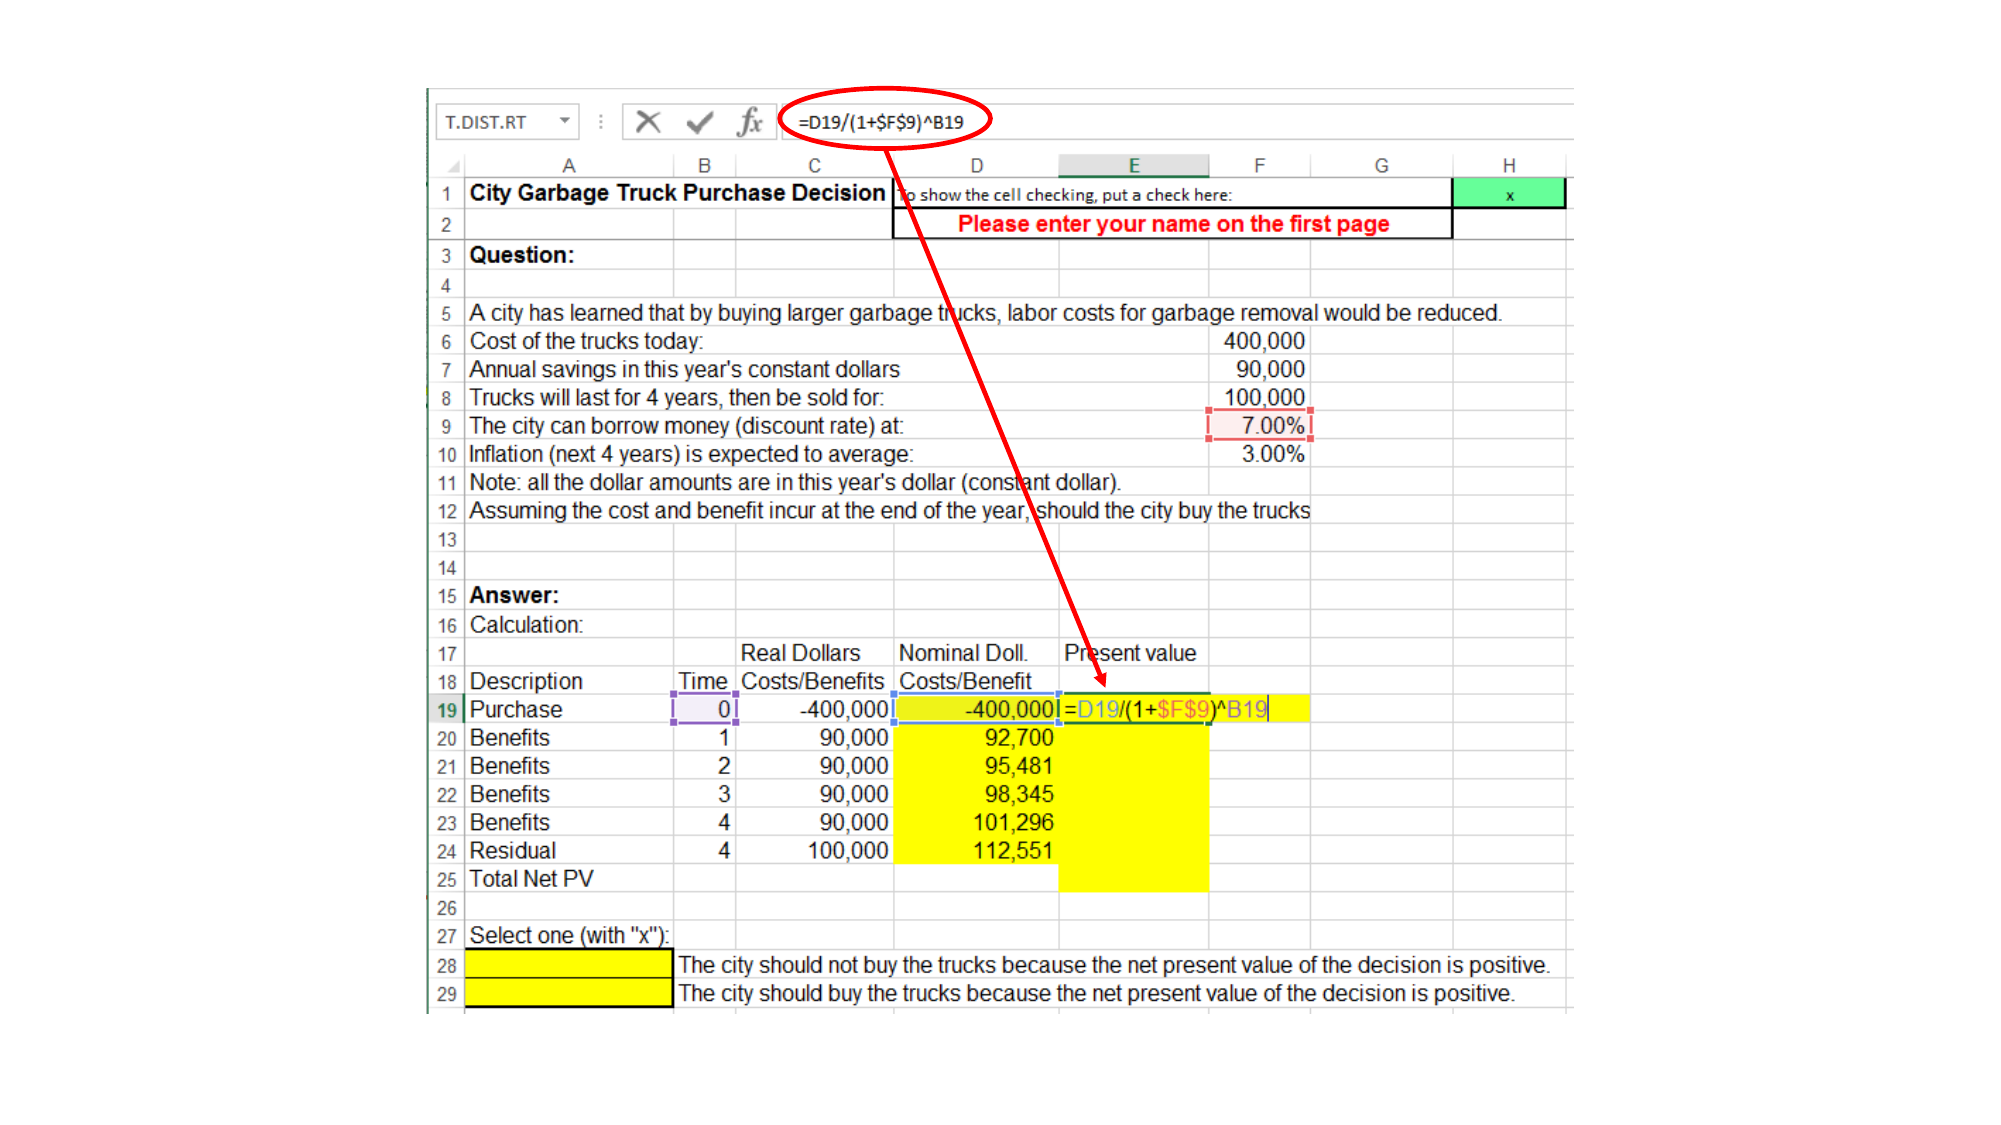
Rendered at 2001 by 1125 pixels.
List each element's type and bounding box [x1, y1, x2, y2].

text_box [885, 148, 1106, 688]
list [426, 88, 1574, 1014]
